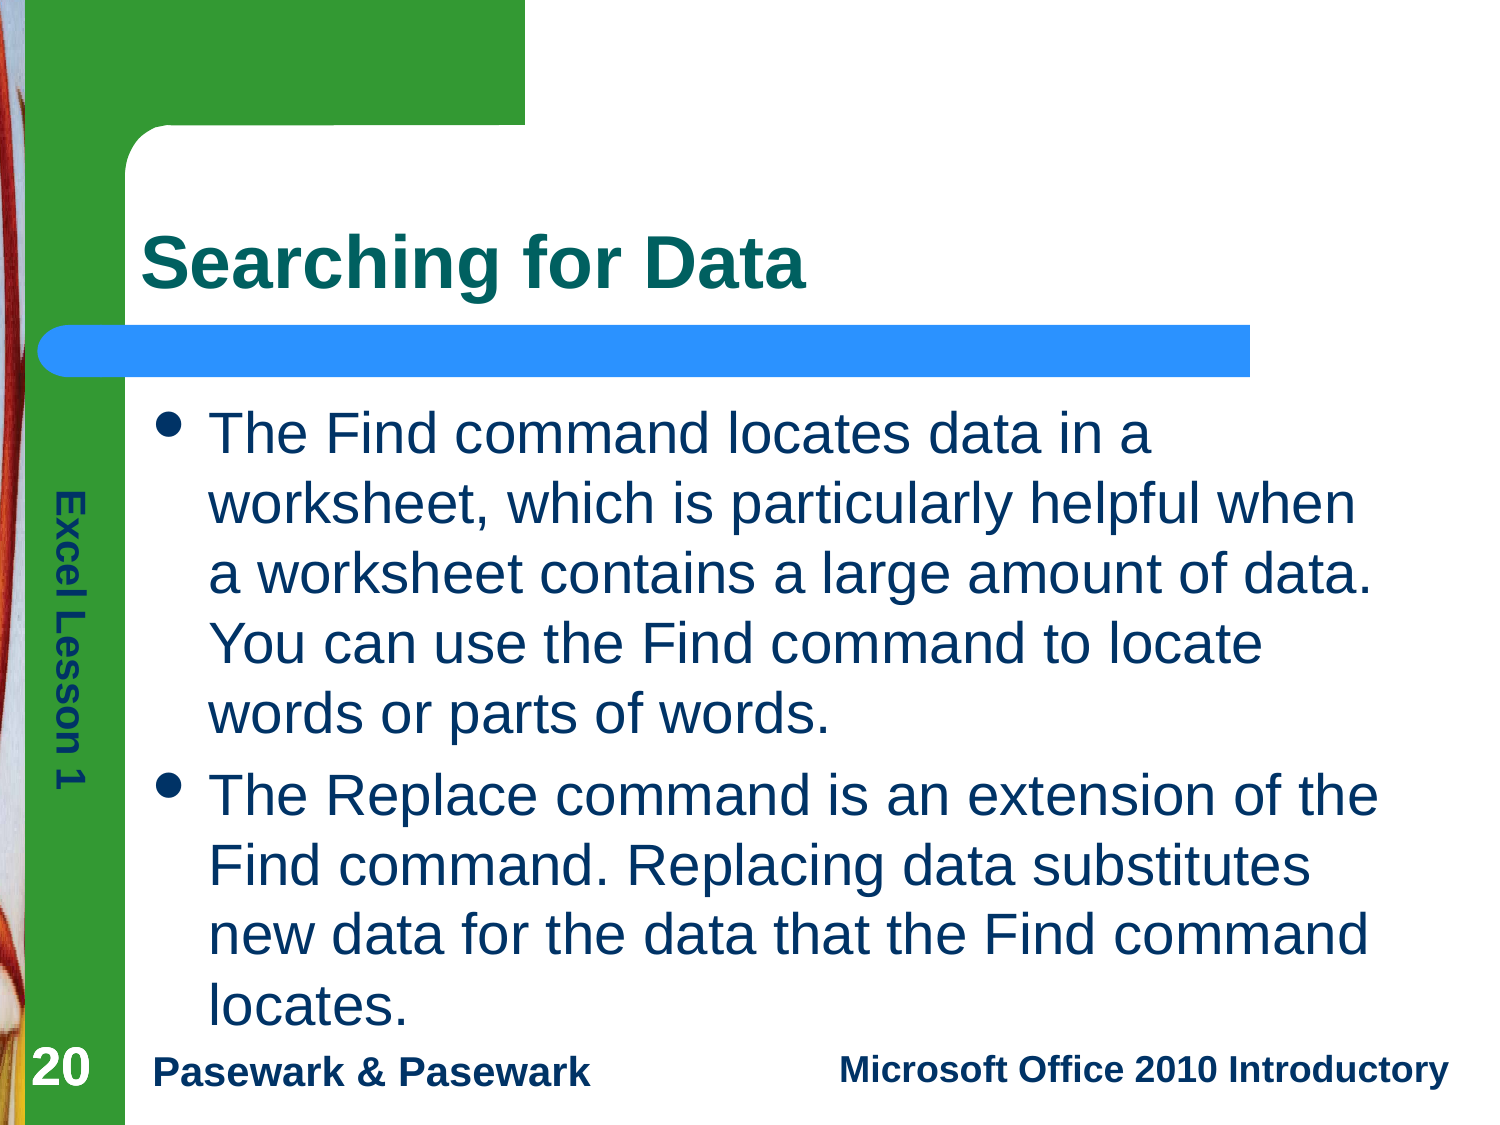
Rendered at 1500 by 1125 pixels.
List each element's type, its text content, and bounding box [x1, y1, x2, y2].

list The Find command locates data in a worksheet, which is particularly helpful when a worksheet contains a large amount of data. You can use the Find command to locate words or parts of words. The Replace command is an extension of the Find command. Replacing data substitutes new data for the data that the Find command locates. [137, 387, 1400, 1038]
title Searching for Data [124, 124, 1426, 313]
picture [0, 0, 25, 1125]
text_box 20 [13, 1023, 111, 1105]
